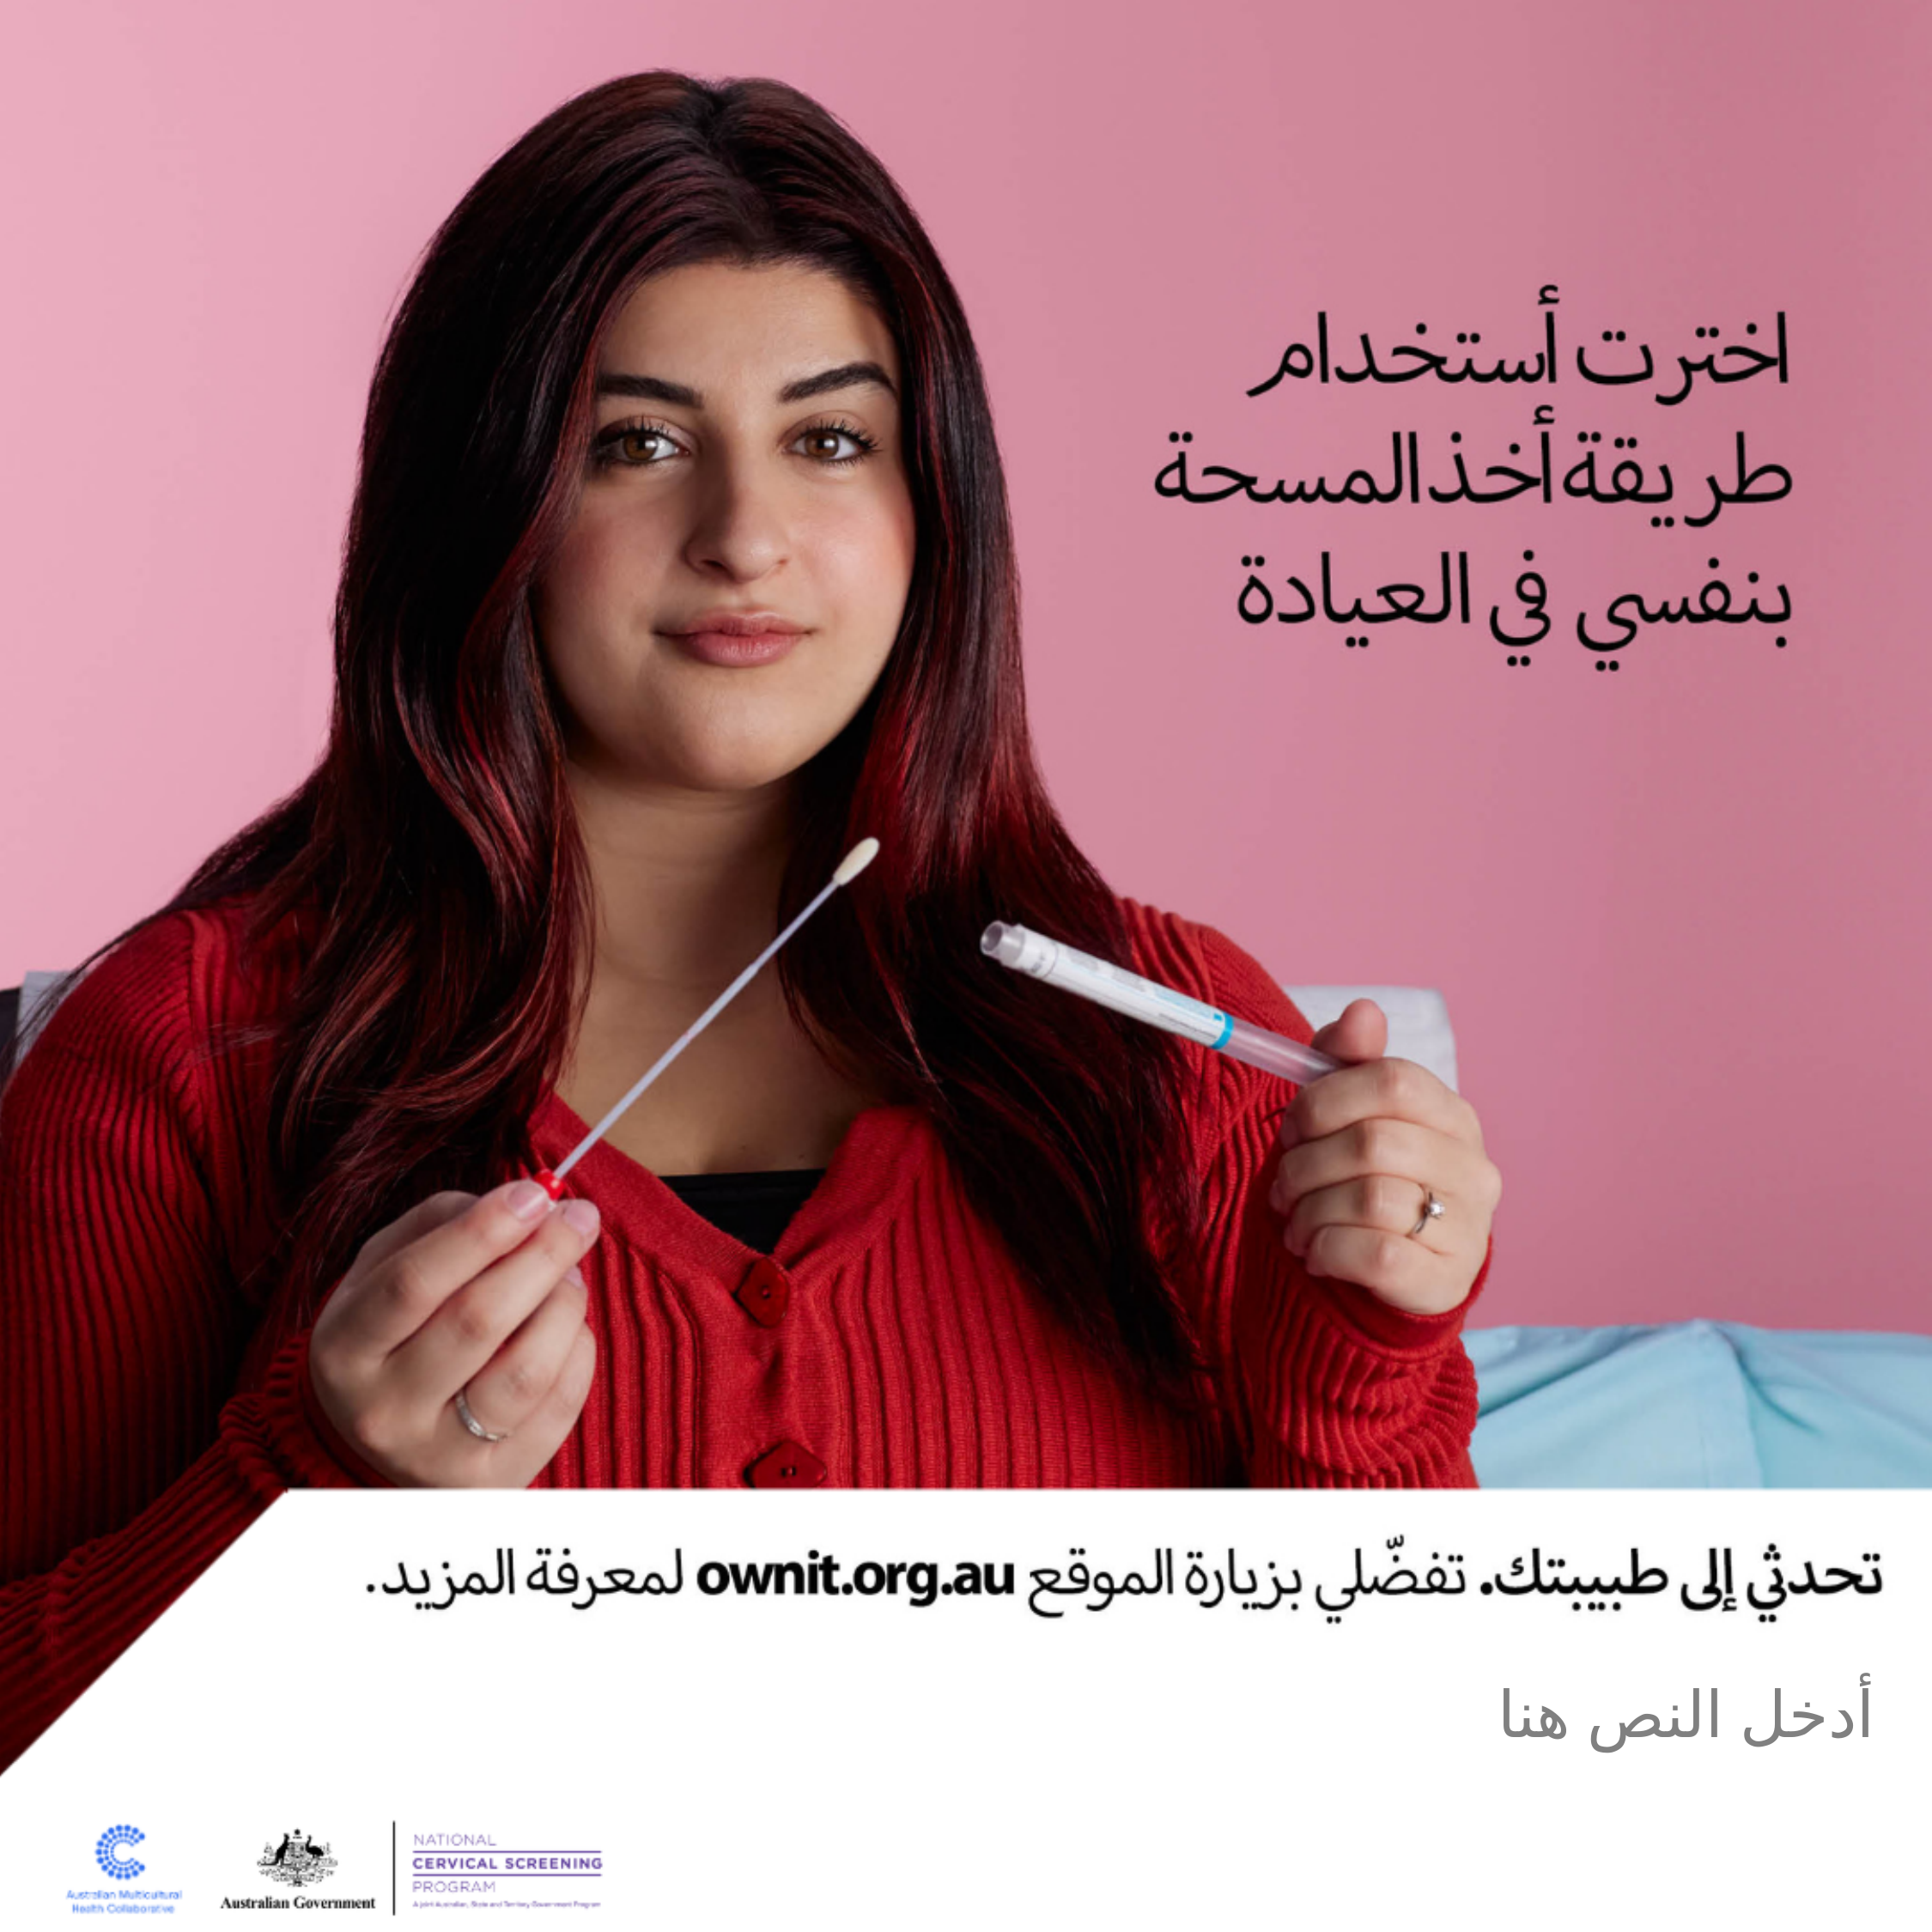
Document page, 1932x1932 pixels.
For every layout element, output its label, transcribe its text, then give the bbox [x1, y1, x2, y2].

text_box أدخل النص هنا [921, 1667, 1888, 1757]
picture [0, 0, 1932, 1932]
